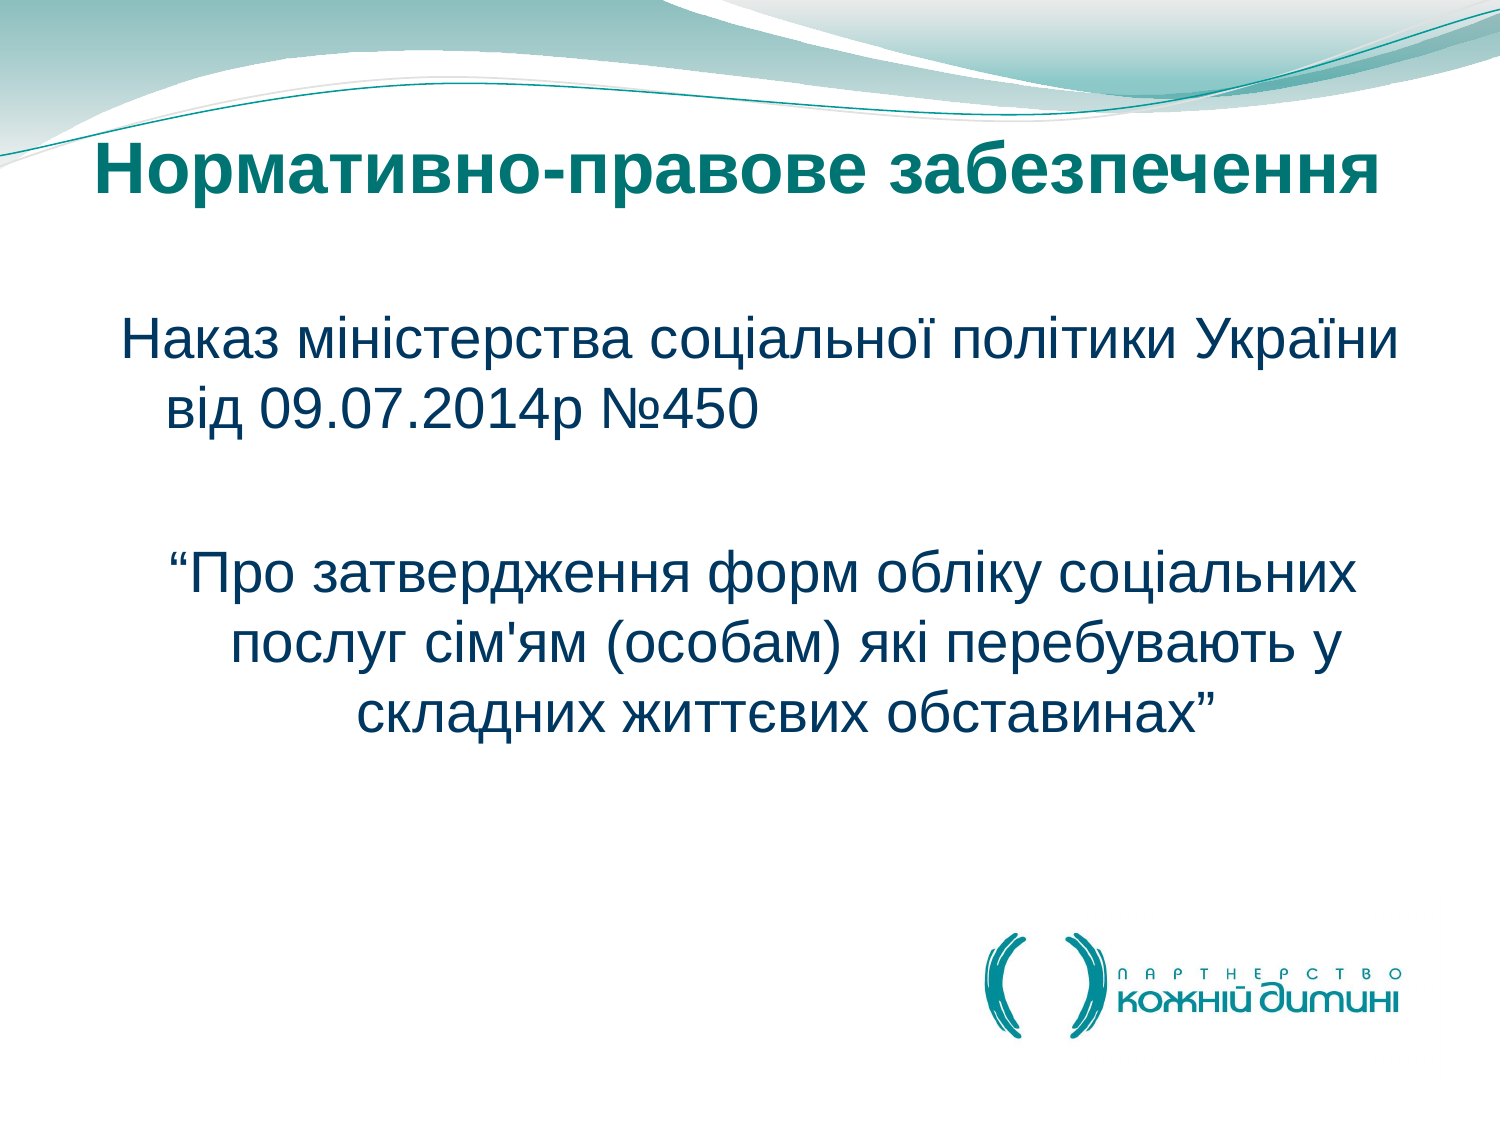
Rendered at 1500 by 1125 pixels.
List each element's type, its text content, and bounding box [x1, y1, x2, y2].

title Нормативно-правове забезпечення [64, 113, 1412, 209]
list Наказ міністерства соціальної політики України від 09.07.2014р №450 “Про затвердження форм обліку соціальних послуг сім'ям (особам) які перебувають у складних життєвих обставинах” [105, 292, 1424, 1044]
picture [939, 893, 1441, 1083]
